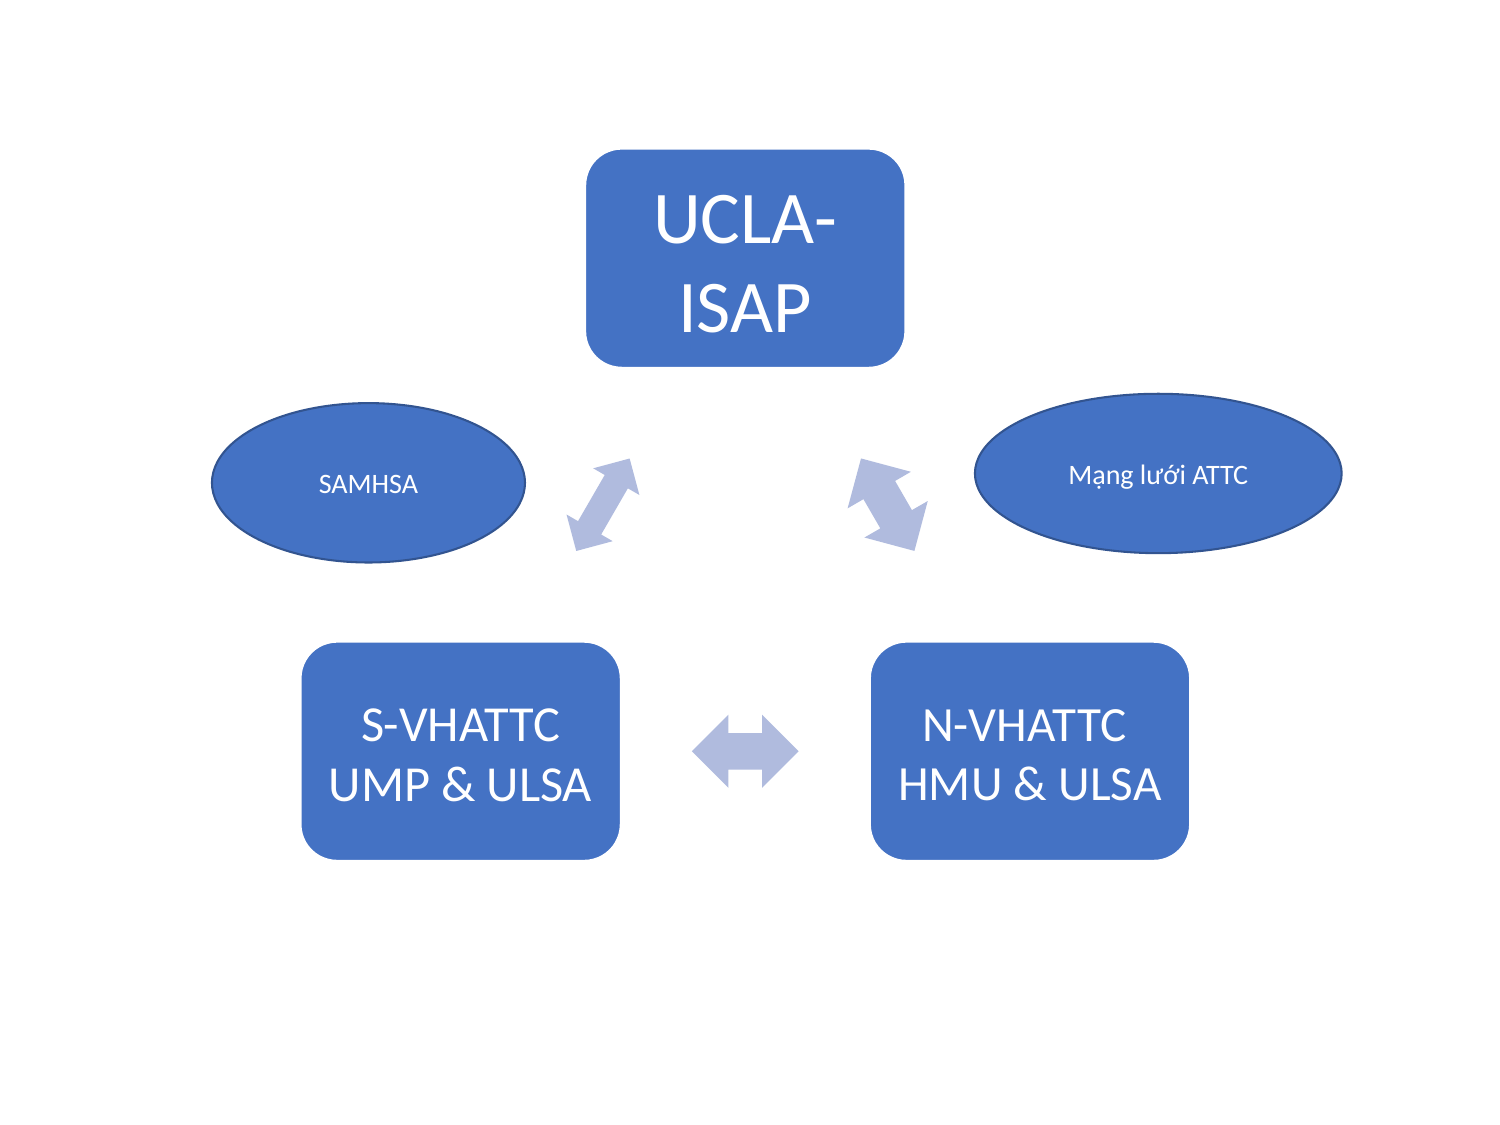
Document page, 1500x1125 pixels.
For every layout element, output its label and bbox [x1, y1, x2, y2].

list [104, 148, 1386, 1026]
